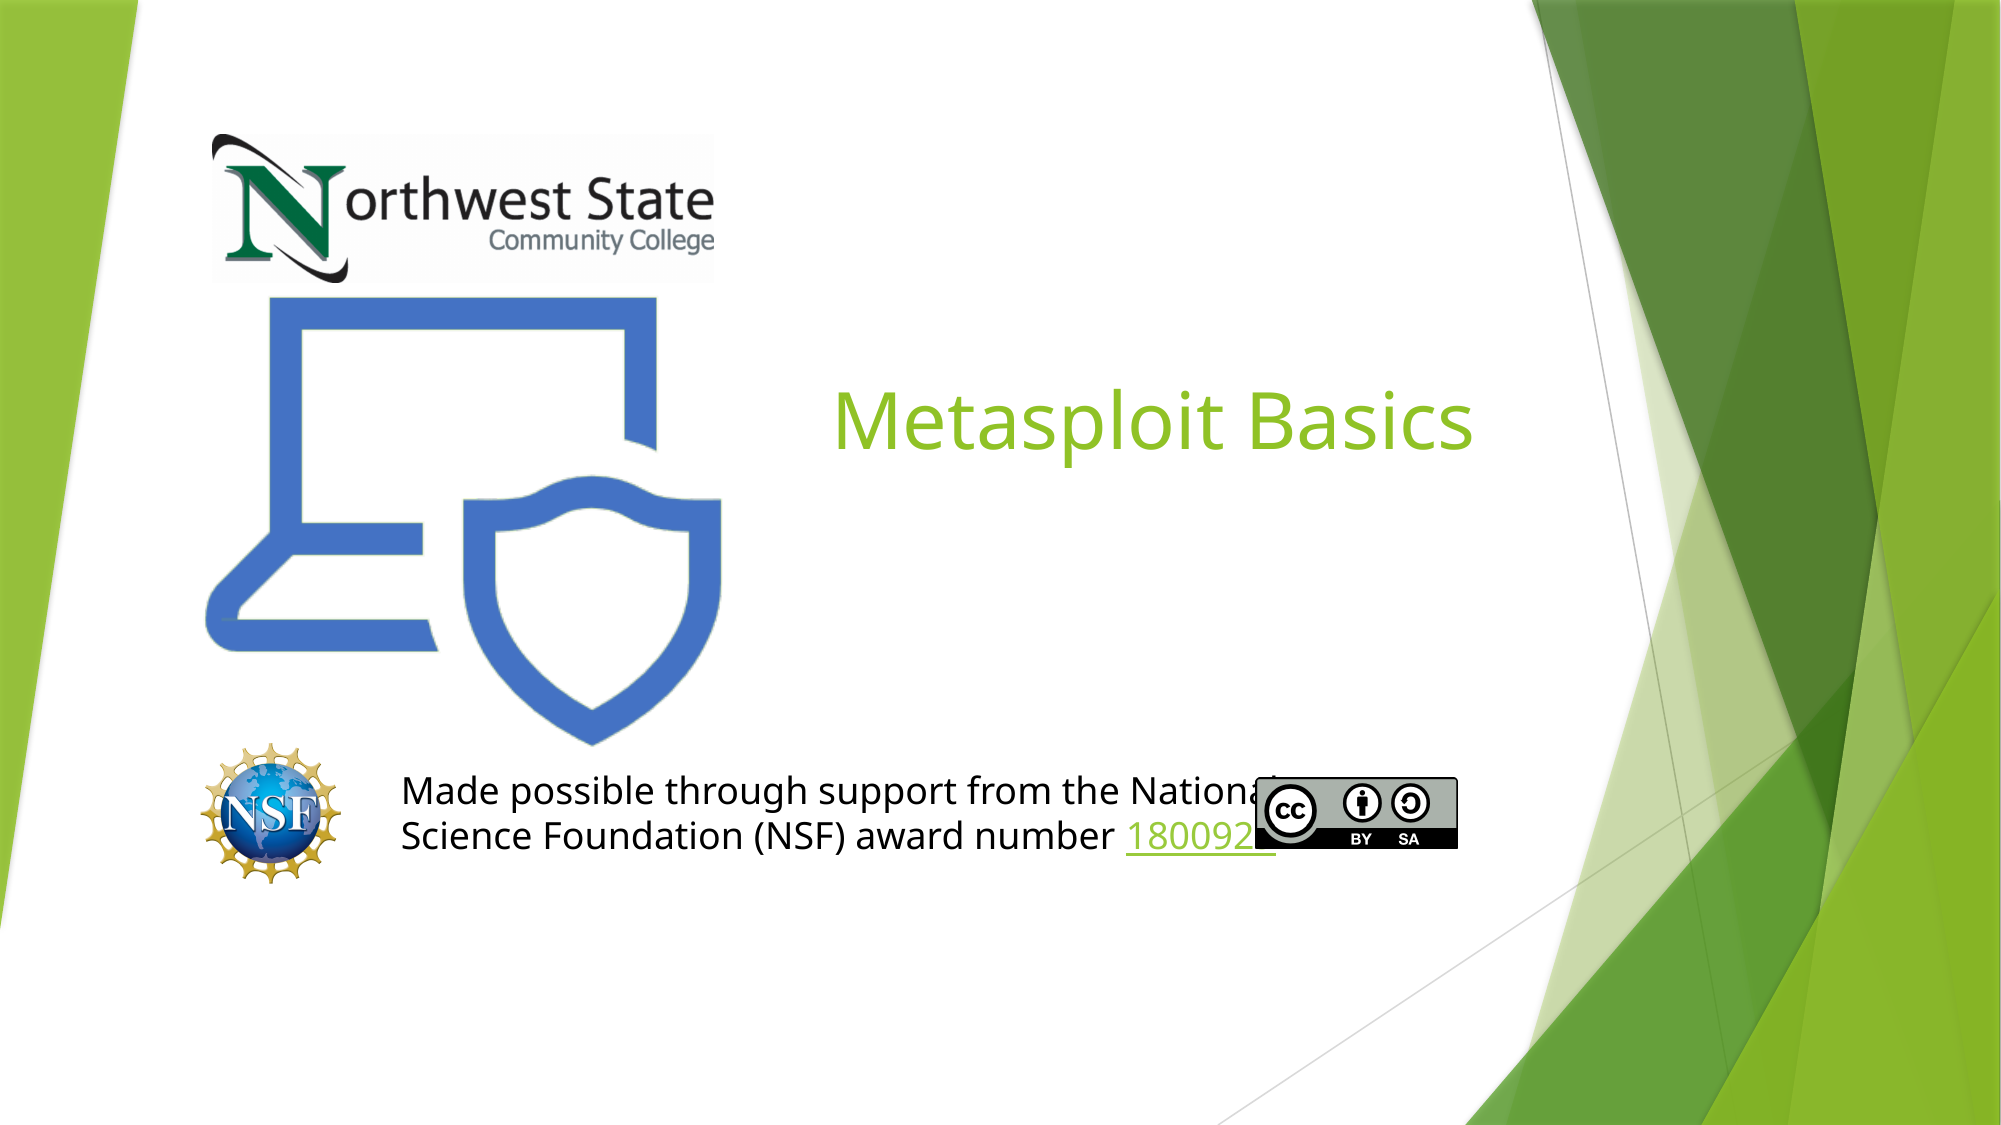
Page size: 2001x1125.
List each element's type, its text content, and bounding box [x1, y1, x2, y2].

picture [1255, 777, 1458, 849]
picture [153, 134, 773, 886]
title Metasploit Basics [816, 207, 1522, 741]
text_box Made possible through support from the National Science Foundation (NSF) award number 1800929 [386, 759, 1326, 871]
